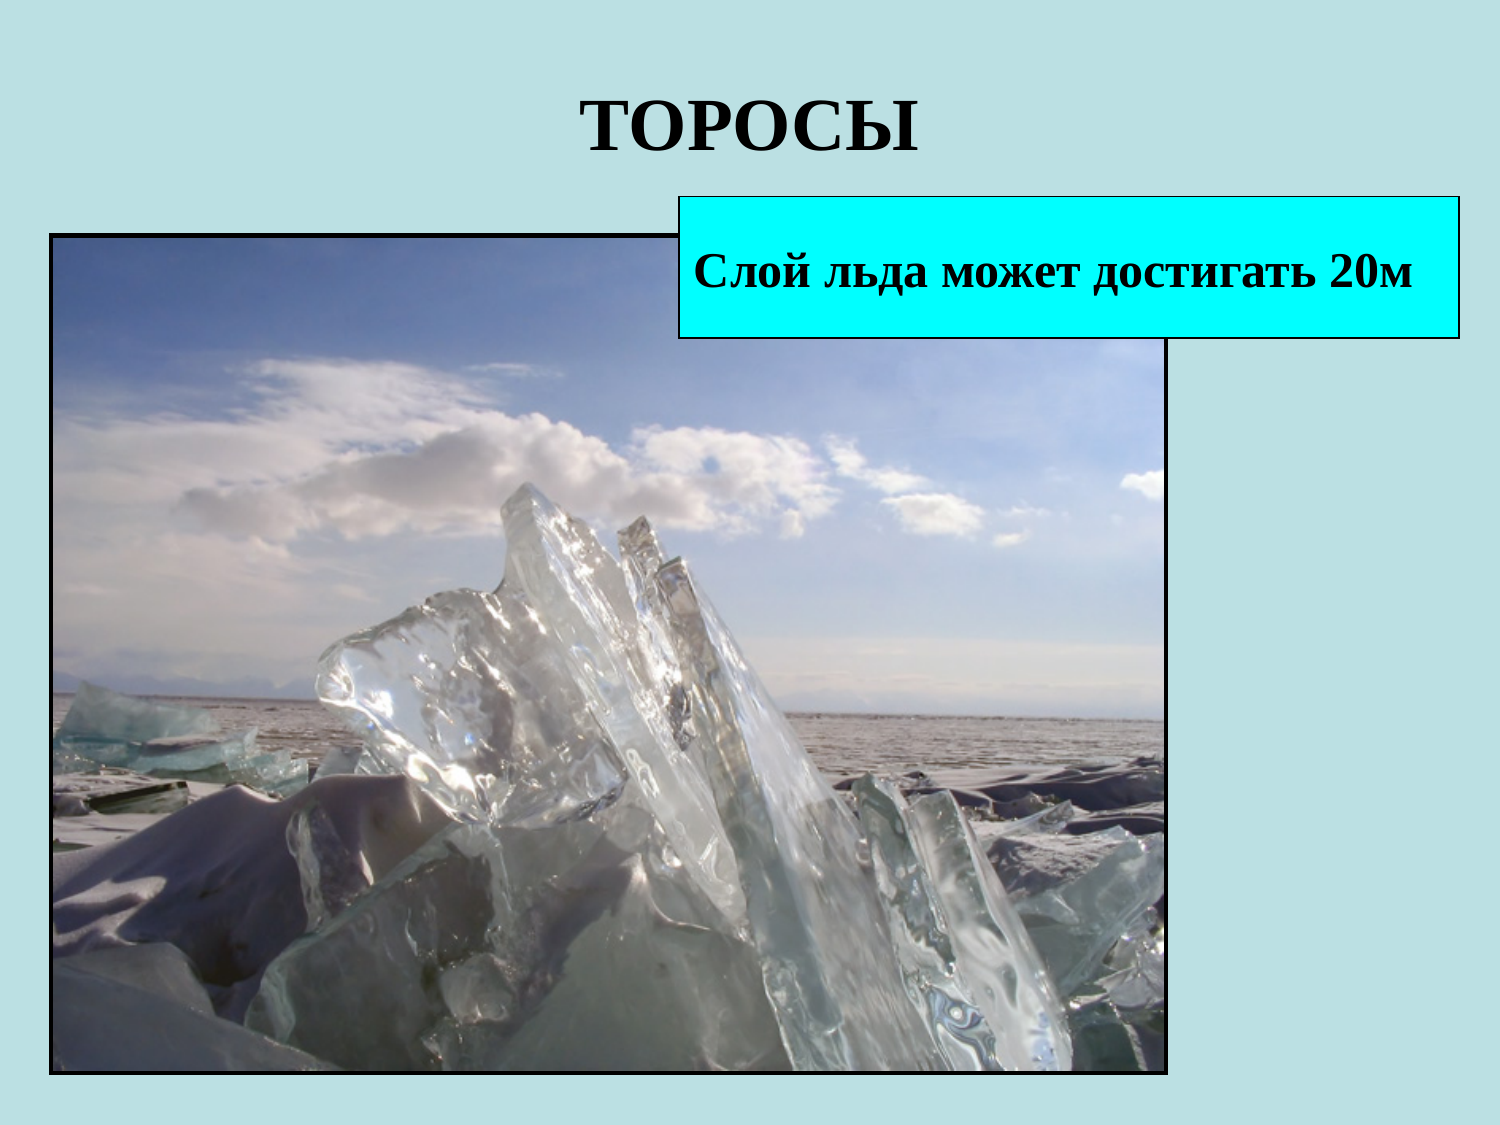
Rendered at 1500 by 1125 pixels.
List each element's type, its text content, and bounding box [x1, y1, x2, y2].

text_box Слой льда может достигать 20м [679, 196, 1459, 339]
title ТОРОСЫ [74, 44, 1426, 197]
picture [52, 237, 1164, 1071]
